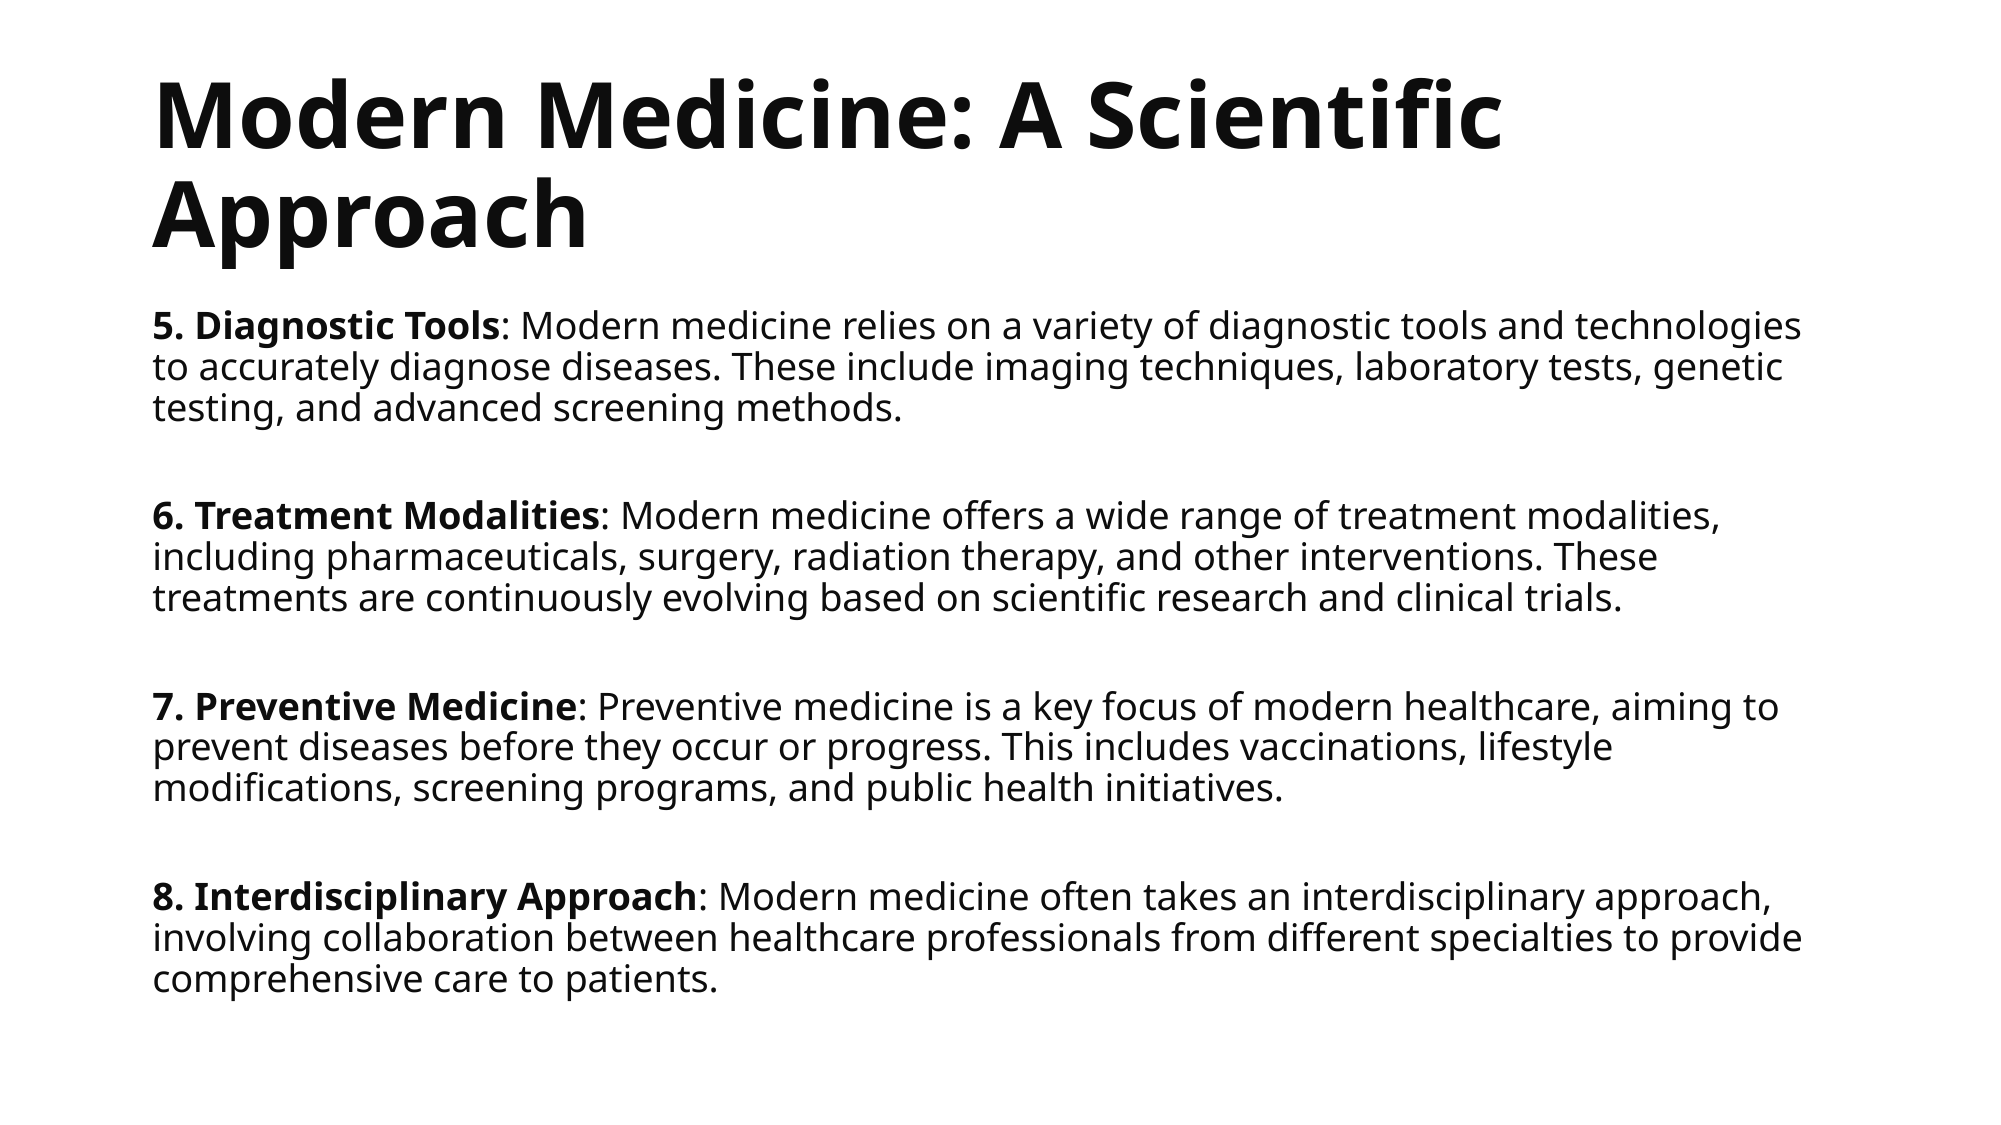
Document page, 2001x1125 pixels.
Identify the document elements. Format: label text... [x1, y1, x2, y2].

list 5. Diagnostic Tools: Modern medicine relies on a variety of diagnostic tools and technologies to accurately diagnose diseases. These include imaging techniques, laboratory tests, genetic testing, and advanced screening methods. 6. Treatment Modalities: Modern medicine offers a wide range of treatment modalities, including pharmaceuticals, surgery, radiation therapy, and other interventions. These treatments are continuously evolving based on scientific research and clinical trials. 7. Preventive Medicine: Preventive medicine is a key focus of modern healthcare, aiming to prevent diseases before they occur or progress. This includes vaccinations, lifestyle modifications, screening programs, and public health initiatives. 8. Interdisciplinary Approach: Modern medicine often takes an interdisciplinary approach, involving collaboration between healthcare professionals from different specialties to provide comprehensive care to patients. [137, 299, 1863, 1014]
title Modern Medicine: A Scientific Approach [137, 59, 1863, 278]
